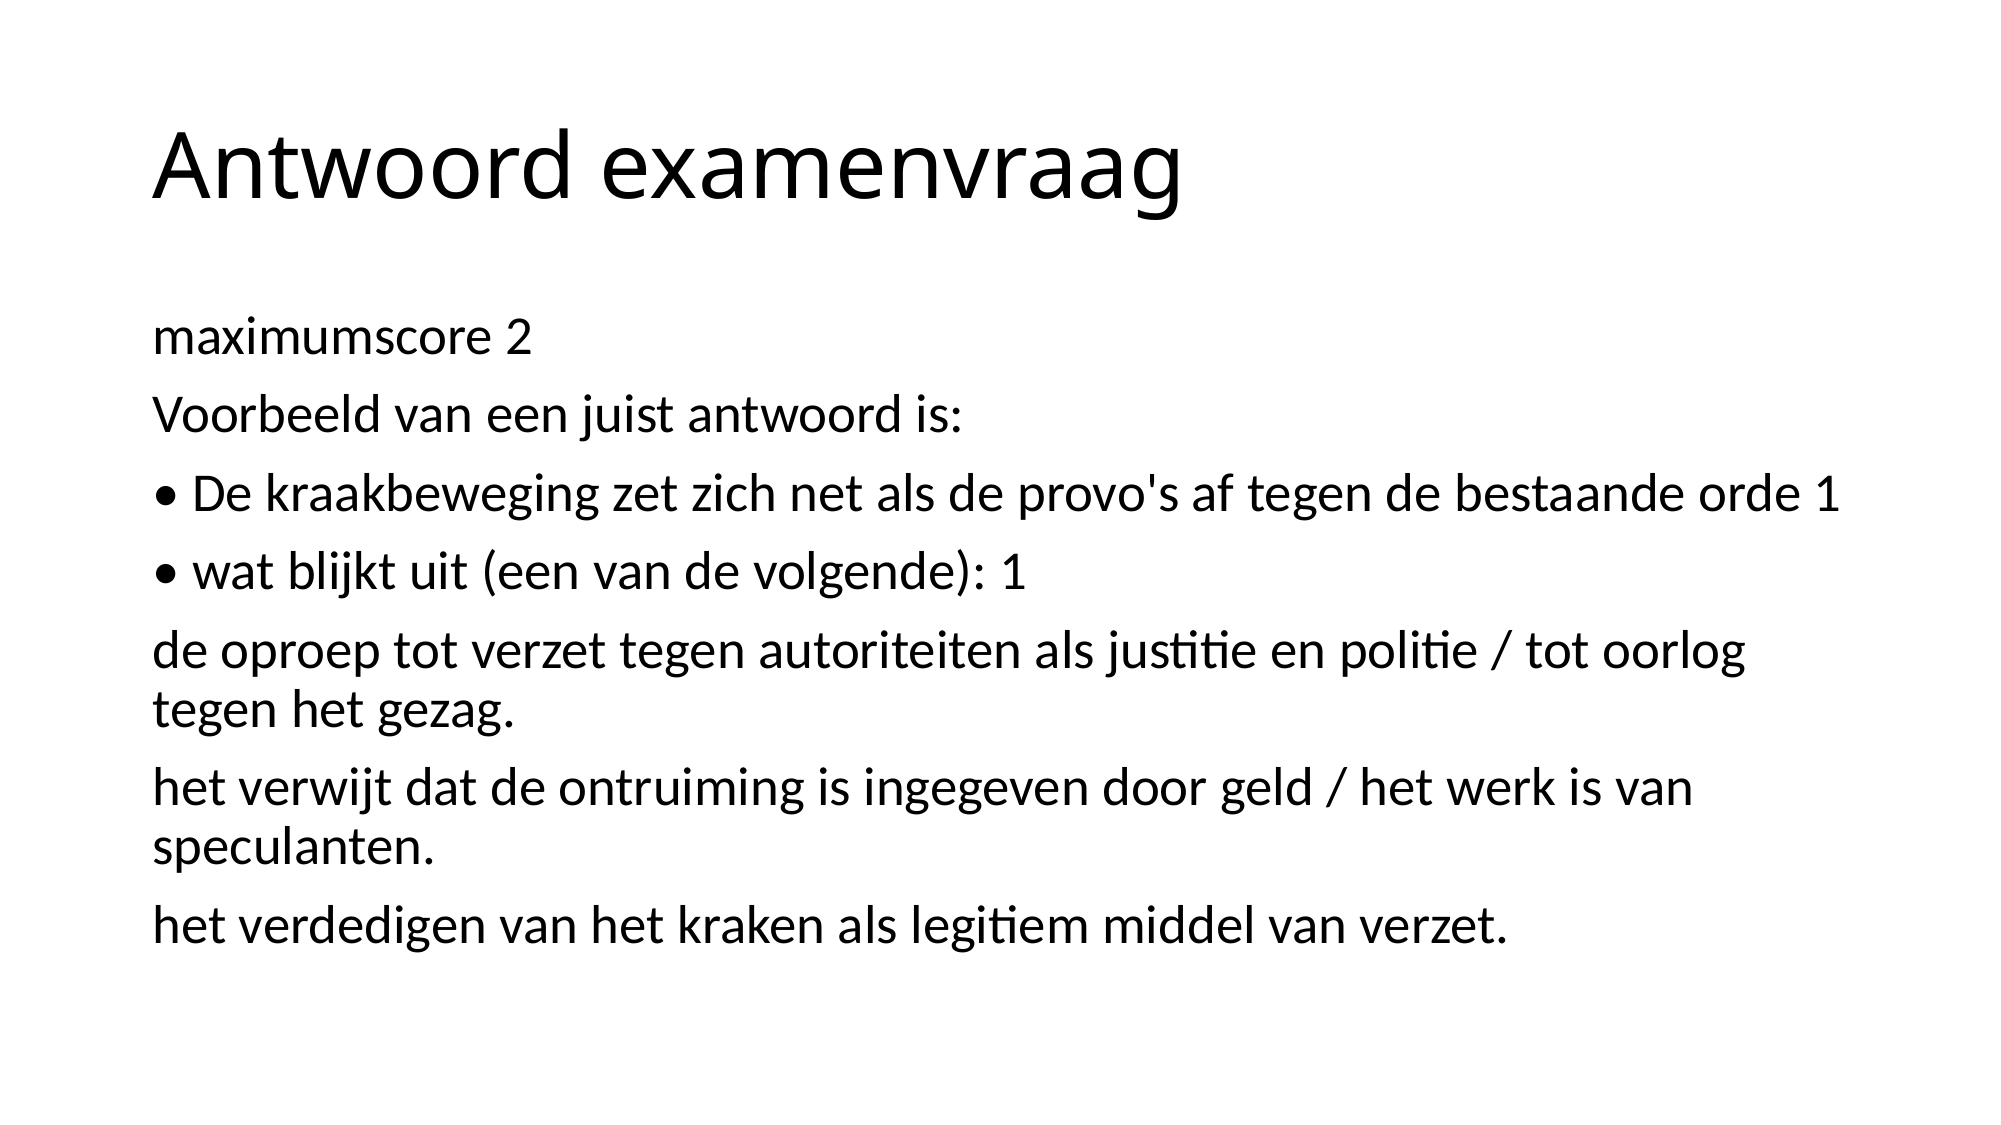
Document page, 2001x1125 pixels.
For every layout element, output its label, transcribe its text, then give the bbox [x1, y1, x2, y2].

list maximumscore 2 Voorbeeld van een juist antwoord is: • De kraakbeweging zet zich net als de provo's af tegen de bestaande orde 1 • wat blijkt uit (een van de volgende): 1 de oproep tot verzet tegen autoriteiten als justitie en politie / tot oorlog tegen het gezag. het verwijt dat de ontruiming is ingegeven door geld / het werk is van speculanten. het verdedigen van het kraken als legitiem middel van verzet. [137, 299, 1863, 1014]
title Antwoord examenvraag [137, 59, 1863, 278]
